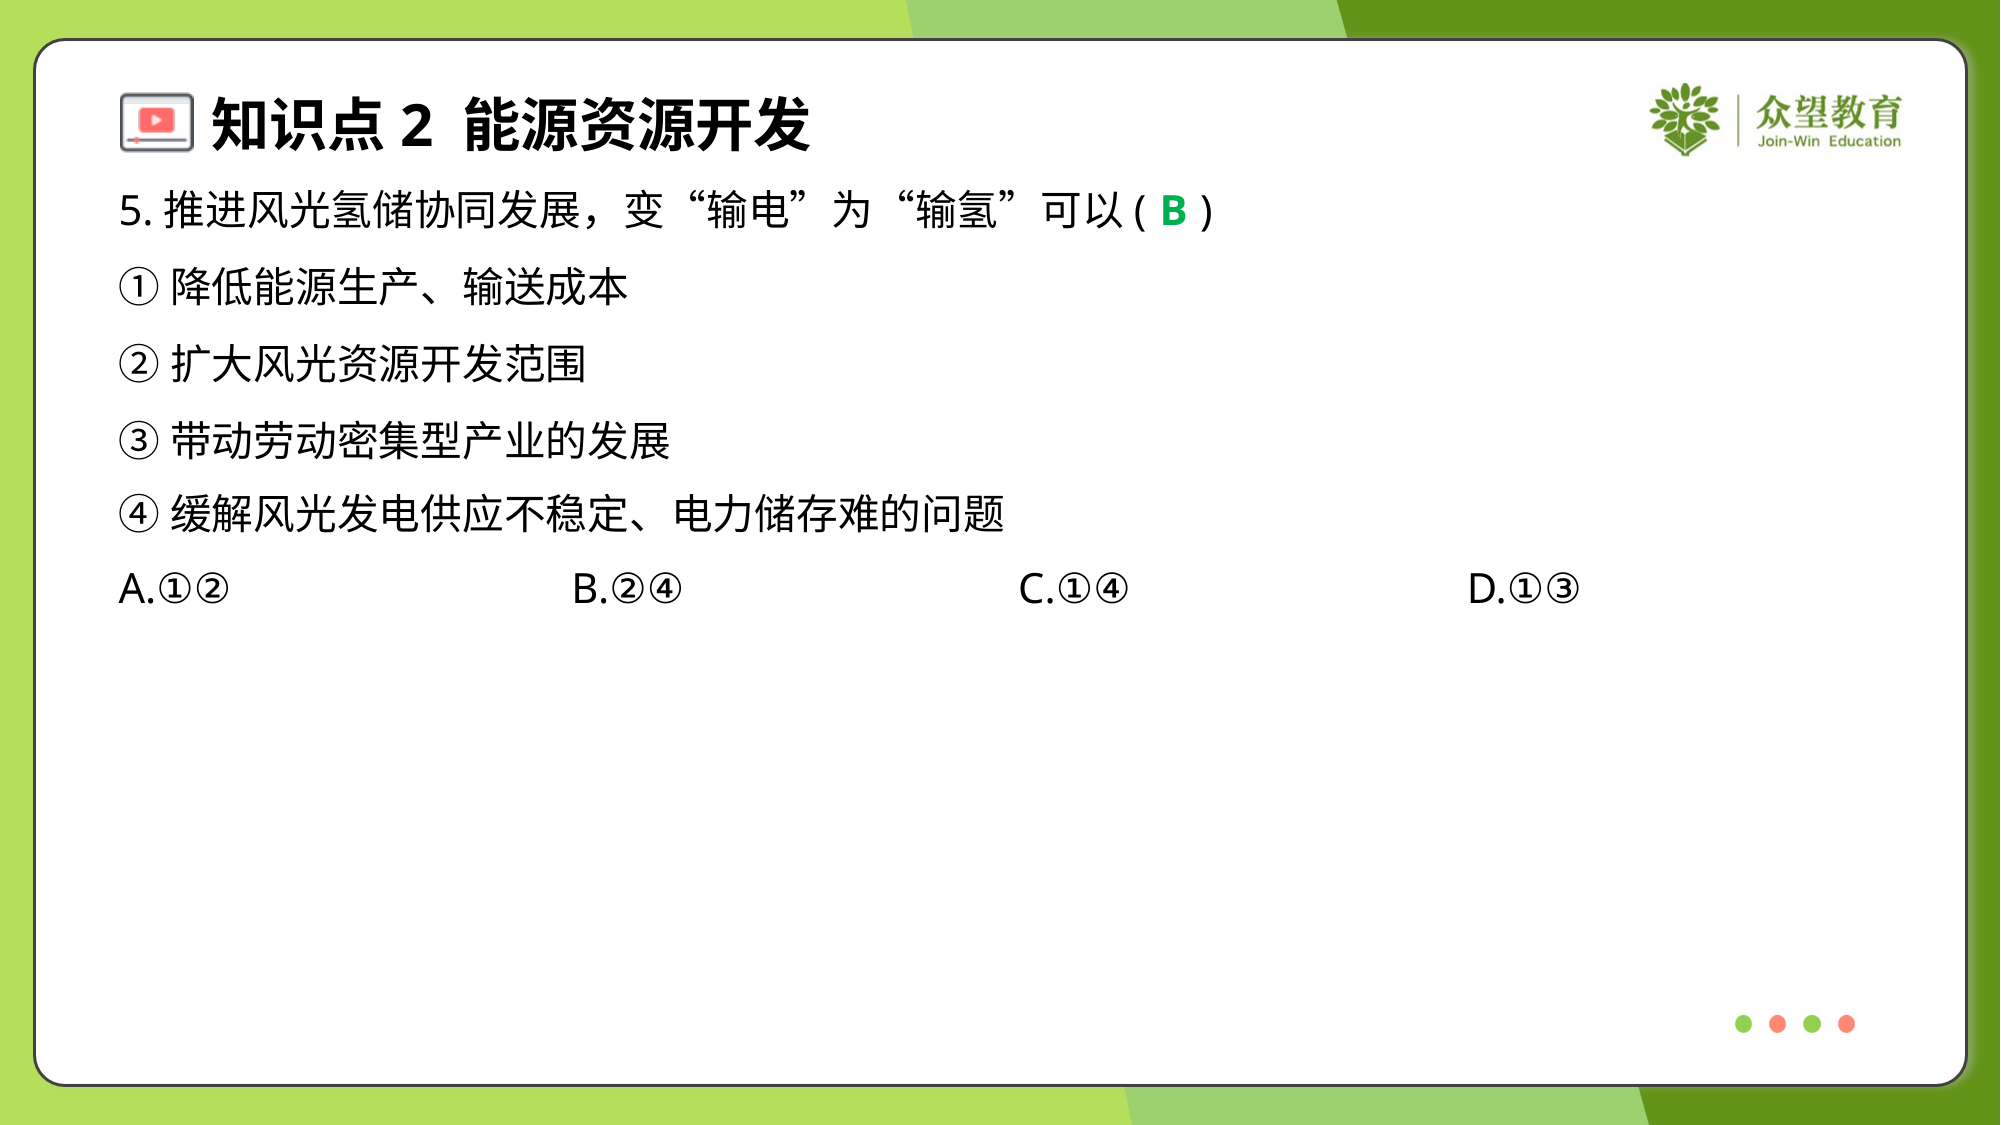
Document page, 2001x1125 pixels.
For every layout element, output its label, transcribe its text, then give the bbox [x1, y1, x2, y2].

text_box 5.推进风光氢储协同发展，变“输电”为“输氢”可以( ) [1203, 158, 1883, 226]
text_box A.①② B.②④ C.①④ D.①③ [118, 536, 1883, 604]
text_box B [1144, 158, 1203, 226]
picture [0, 0, 2000, 1125]
text_box 5.推进风光氢储协同发展，变“输电”为“输氢”可以( ) [118, 158, 1144, 226]
text_box ①降低能源生产、输送成本 ②扩大风光资源开发范围 ③带动劳动密集型产业的发展 ④缓解风光发电供应不稳定、电力储存难的问题 [118, 235, 1883, 531]
